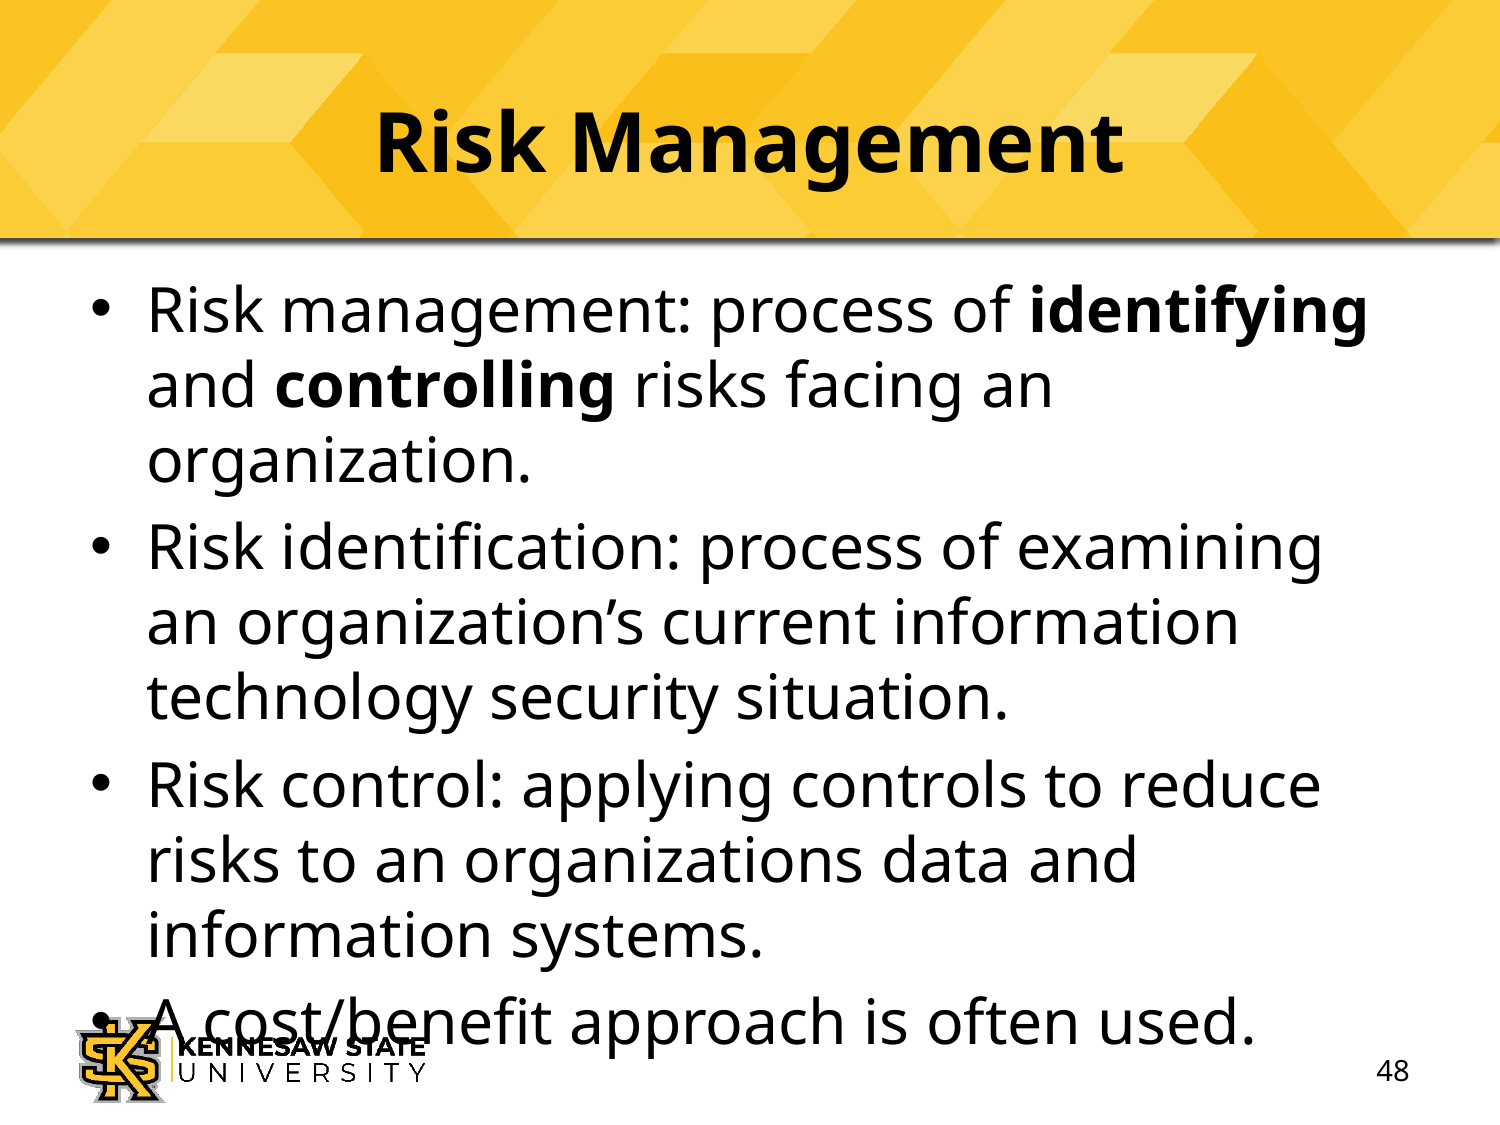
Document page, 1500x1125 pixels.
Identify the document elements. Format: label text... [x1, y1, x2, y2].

picture [0, 0, 1500, 251]
picture [75, 1017, 425, 1103]
list Risk management: process of identifying and controlling risks facing an organization. Risk identification: process of examining an organization’s current information technology security situation. Risk control: applying controls to reduce risks to an organizations data and information systems. A cost/benefit approach is often used. [75, 262, 1425, 1005]
slide_number 48 [1074, 1042, 1425, 1103]
title Risk Management [75, 45, 1425, 233]
